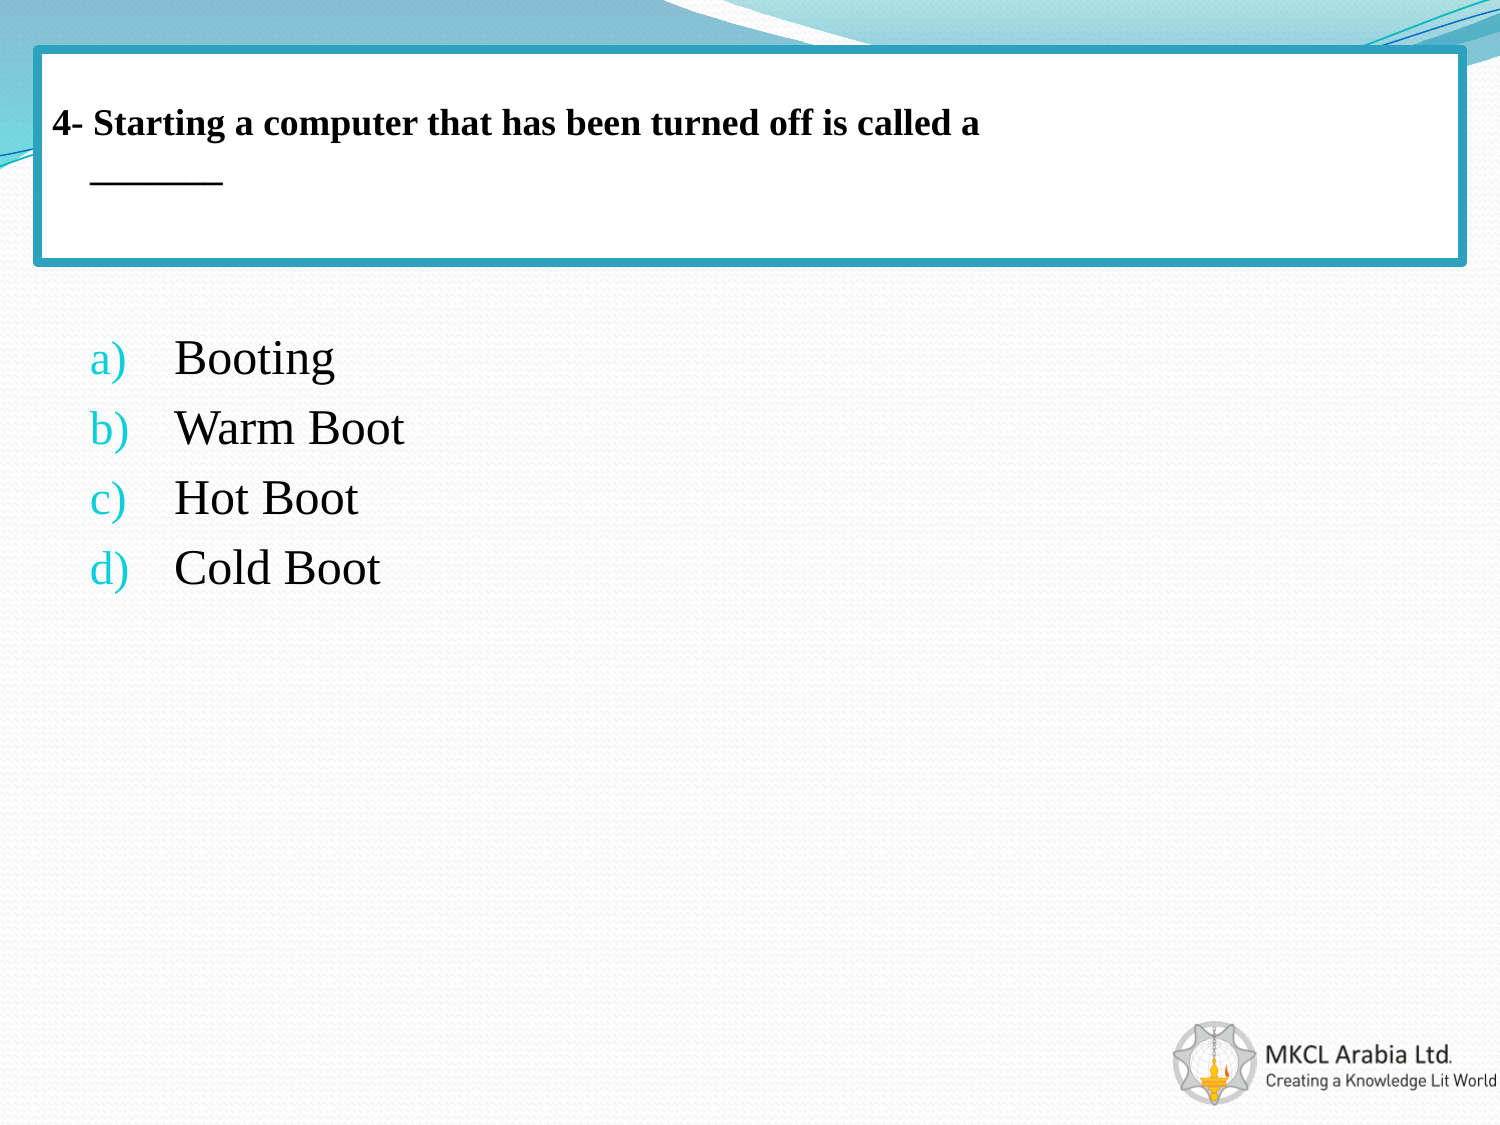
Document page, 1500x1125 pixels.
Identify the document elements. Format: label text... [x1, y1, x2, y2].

picture [1172, 1021, 1496, 1106]
list Booting Warm Boot Hot Boot Cold Boot [75, 317, 1425, 1038]
title 4- Starting a computer that has been turned off is called a _______ [37, 50, 1388, 238]
